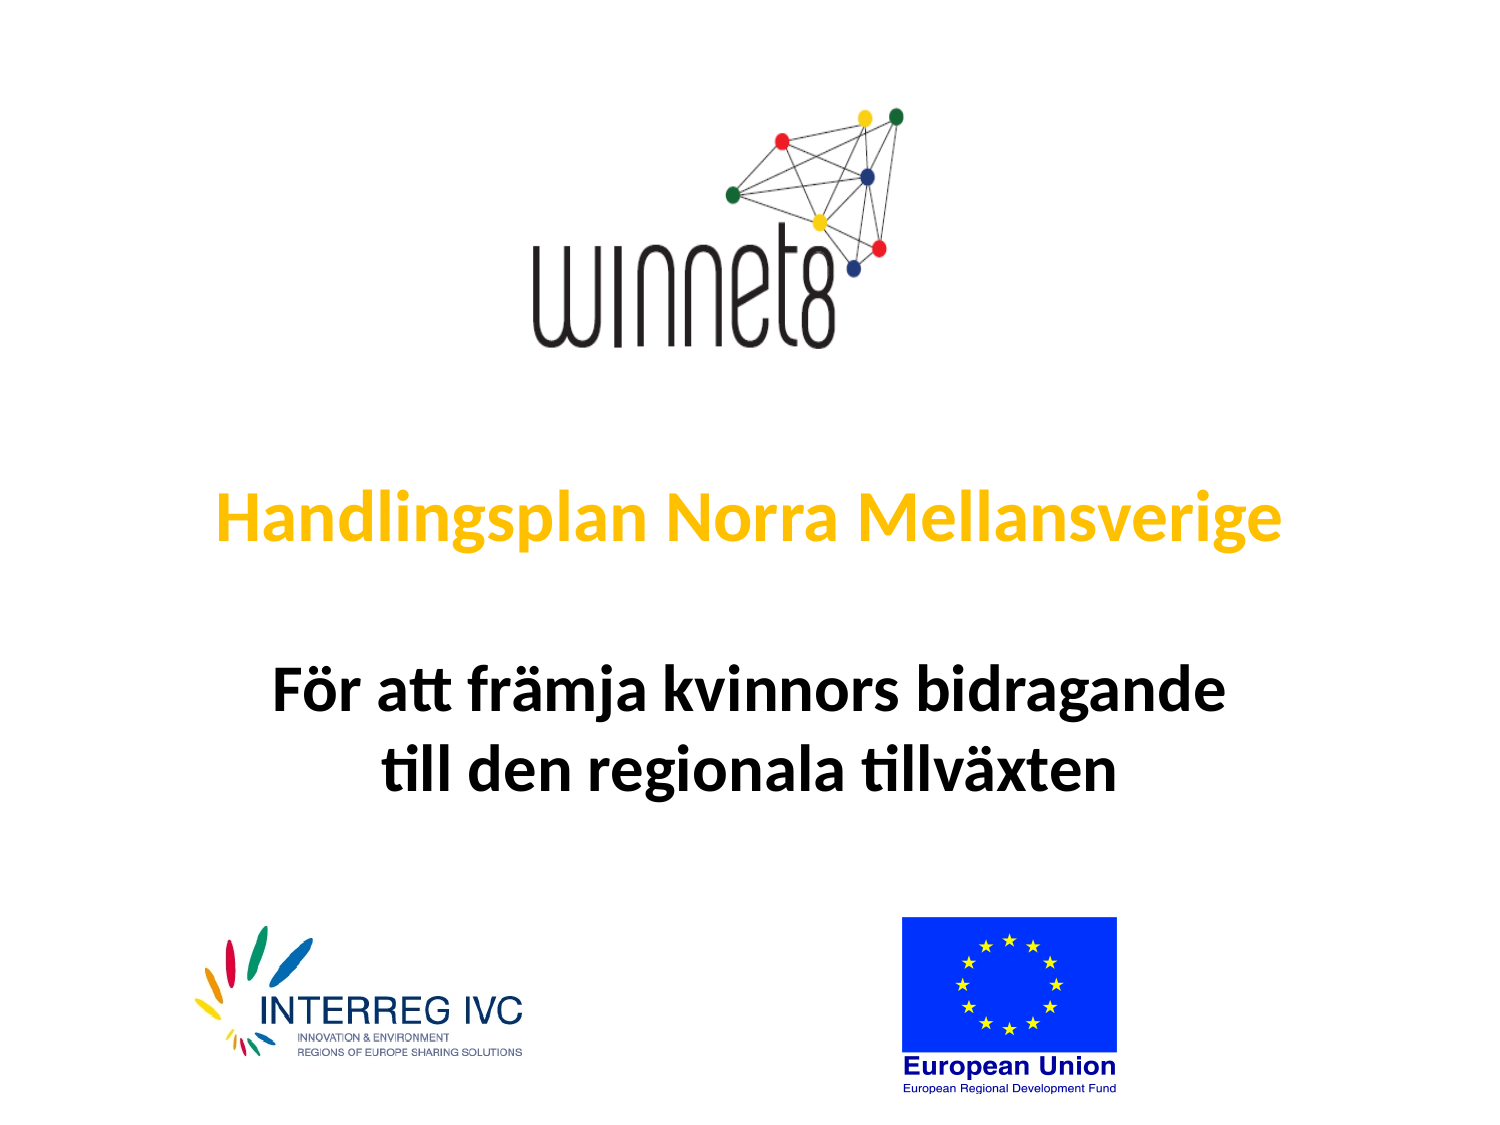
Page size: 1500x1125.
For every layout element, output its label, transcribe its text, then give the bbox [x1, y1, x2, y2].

picture [489, 66, 924, 382]
picture [182, 917, 533, 1066]
title Handlingsplan Norra Mellansverige [112, 432, 1388, 591]
picture [901, 917, 1117, 1094]
subtitle För att främja kvinnors bidragande till den regionala tillväxten [225, 637, 1275, 882]
